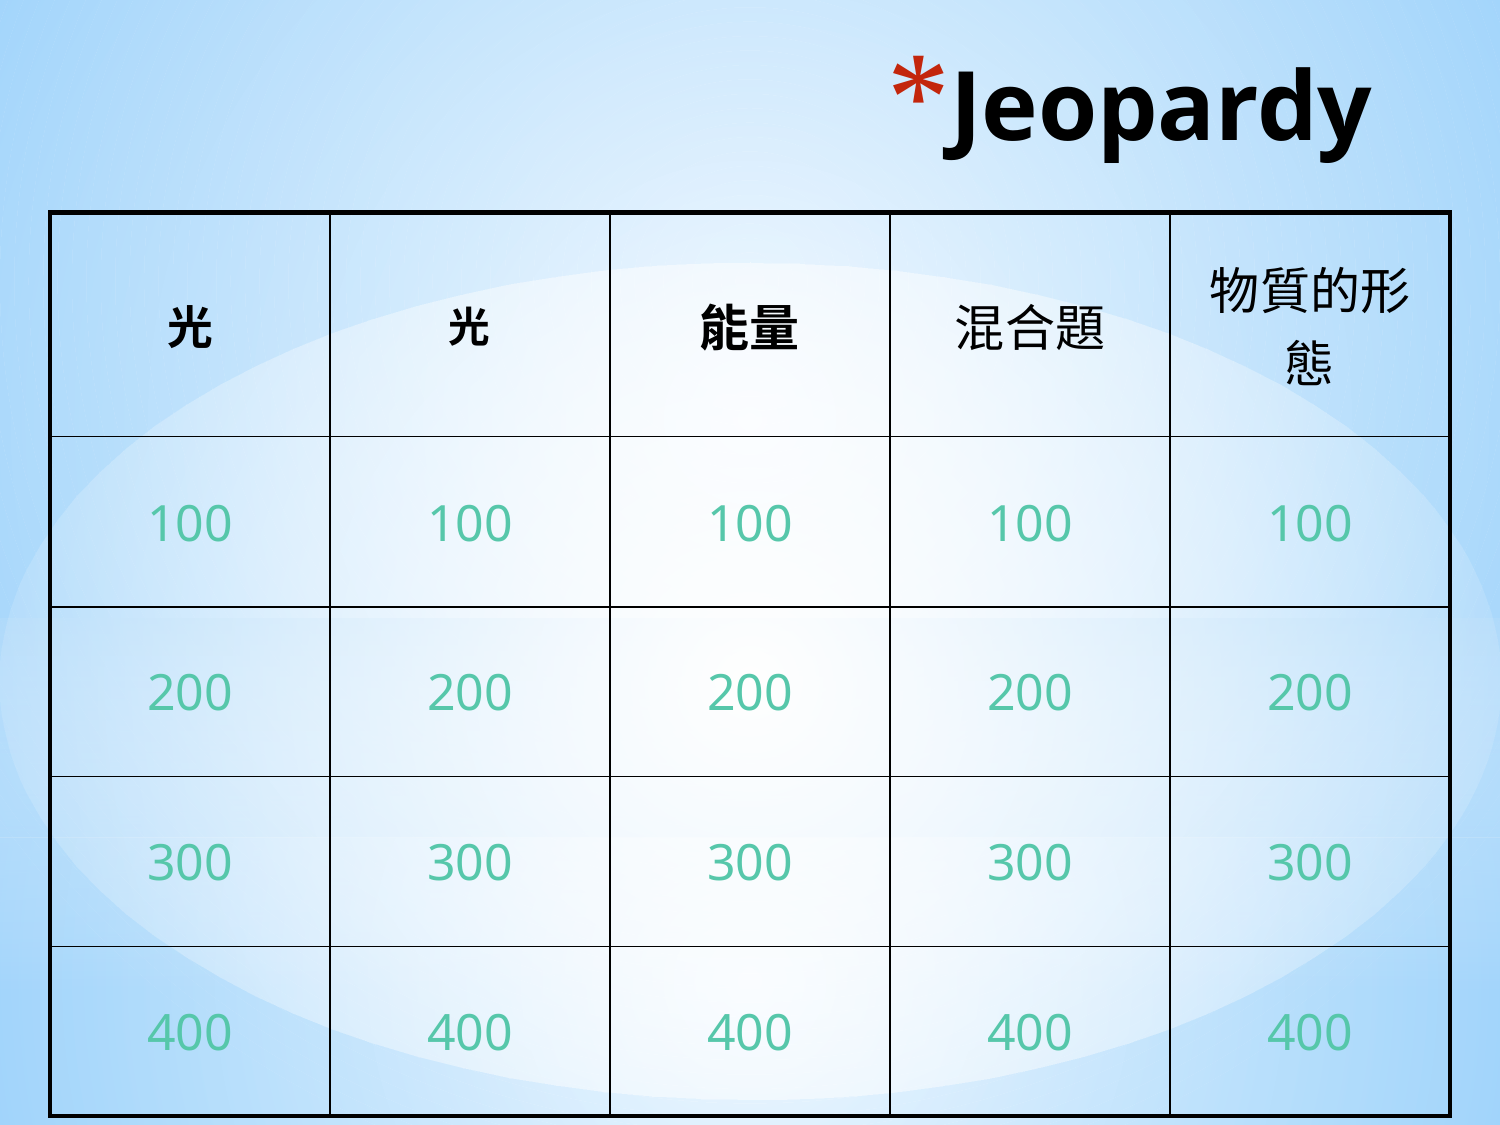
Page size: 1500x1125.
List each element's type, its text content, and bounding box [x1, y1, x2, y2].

table_cell 400 [891, 947, 1169, 1114]
table_cell 300 [52, 777, 329, 946]
table_cell 400 [611, 947, 889, 1114]
table_cell 100 [331, 437, 609, 606]
table_cell 300 [1171, 777, 1448, 946]
table_header 光 [331, 215, 609, 436]
table_cell 300 [331, 777, 609, 946]
table_header 光 [52, 215, 329, 436]
table_cell 200 [611, 608, 889, 776]
table_cell 100 [611, 437, 889, 606]
table_cell 200 [331, 608, 609, 776]
table_cell 200 [1171, 608, 1448, 776]
title Jeopardy [112, 37, 1388, 210]
table_cell 400 [331, 947, 609, 1114]
table_cell 200 [52, 608, 329, 776]
table_header 能量 [611, 215, 889, 436]
table_cell 200 [891, 608, 1169, 776]
table_header 混合題 [891, 215, 1169, 436]
table_cell 300 [611, 777, 889, 946]
table_cell 100 [1171, 437, 1448, 606]
table_cell 400 [1171, 947, 1448, 1114]
table_cell 100 [891, 437, 1169, 606]
table_cell 400 [52, 947, 329, 1114]
table_cell 100 [52, 437, 329, 606]
table_cell 300 [891, 777, 1169, 946]
table_header 物質的形態 [1171, 215, 1448, 436]
